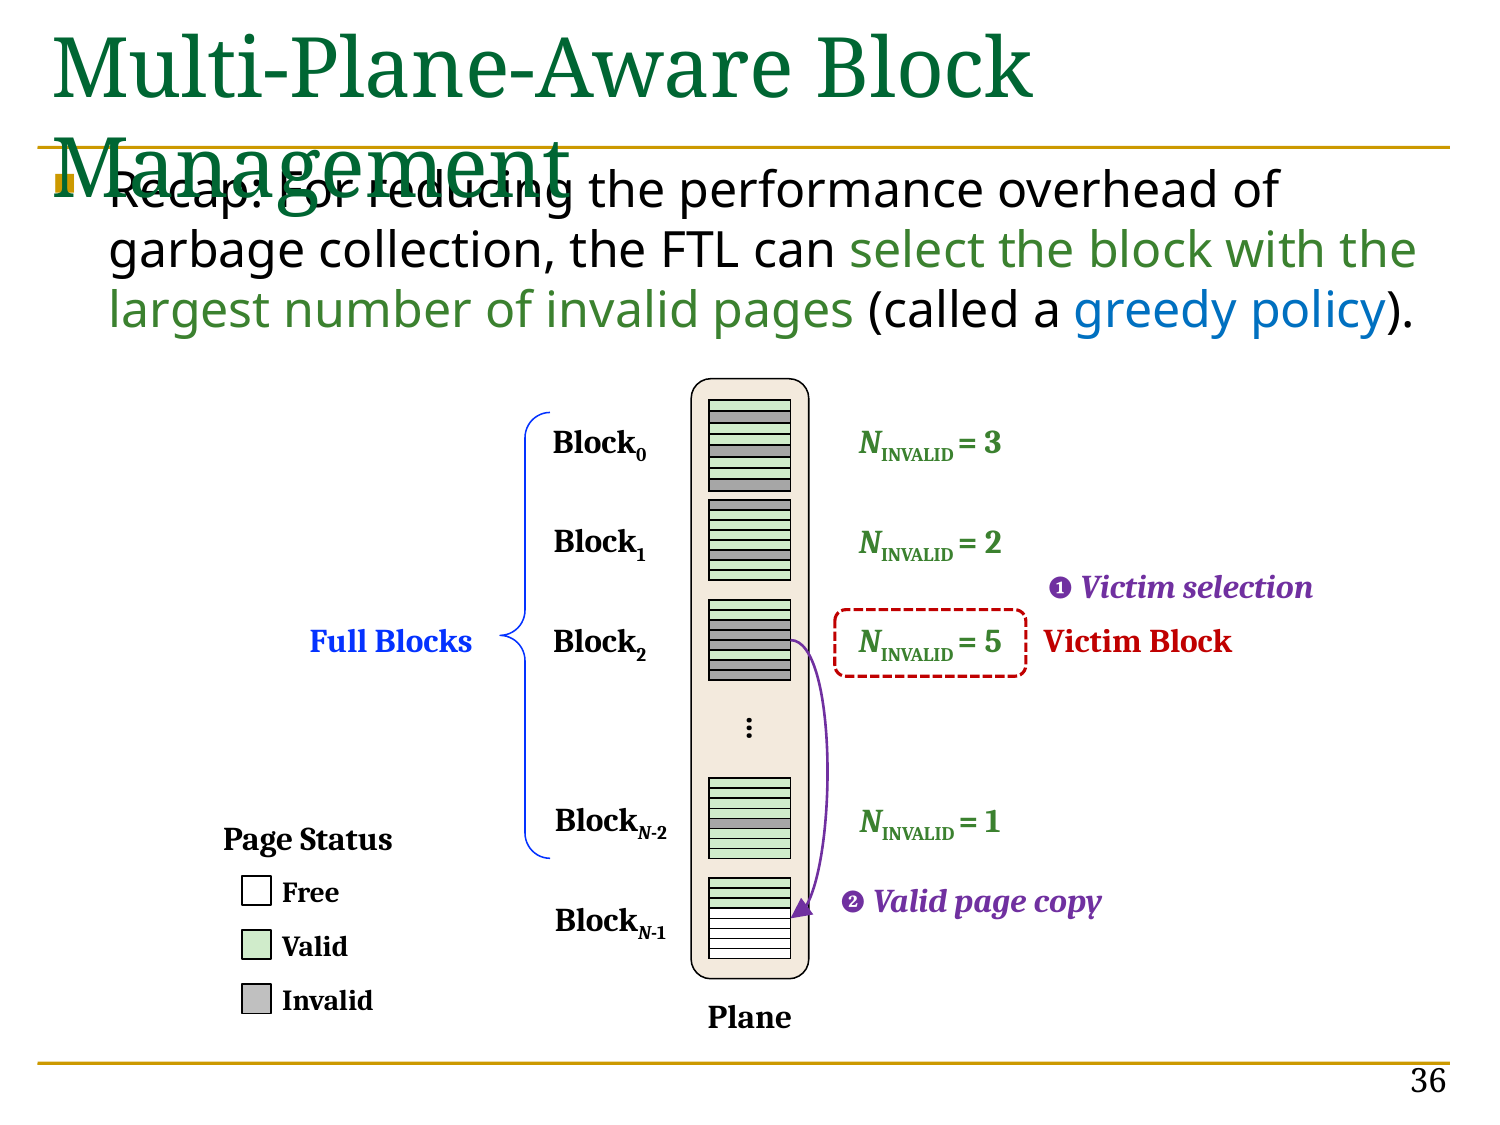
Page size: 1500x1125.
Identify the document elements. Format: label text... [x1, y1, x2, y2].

table_cell [710, 789, 785, 797]
table_cell [710, 621, 790, 629]
text_box Block1 [550, 512, 661, 573]
slide_number 36 [1111, 1036, 1462, 1112]
table_cell [710, 661, 785, 669]
text_box [691, 378, 809, 979]
table_cell [710, 829, 785, 838]
table_cell [710, 458, 790, 467]
text_box NINVALID = 1 [844, 791, 1016, 852]
table_cell [710, 446, 790, 456]
text_box ❶ Victim selection [1033, 557, 1329, 613]
table_cell [710, 469, 790, 478]
table_header [710, 779, 785, 787]
text_box NINVALID = 2 [844, 512, 1017, 574]
list Recap: For reducing the performance overhead of garbage collection, the FTL can select the block with the largest number of invalid pages (called a greedy policy). [37, 149, 1450, 1063]
text_box [834, 609, 1026, 677]
table_cell [710, 561, 790, 569]
table_cell [710, 839, 785, 848]
table_cell [710, 521, 790, 529]
table_header [710, 401, 790, 410]
table_cell [710, 799, 785, 808]
table_cell [710, 849, 785, 858]
table_cell [710, 511, 790, 519]
table_cell [710, 641, 788, 649]
table_cell [710, 819, 785, 828]
table_cell [710, 949, 790, 958]
table_cell [710, 435, 790, 444]
table_cell [710, 939, 790, 948]
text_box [241, 864, 357, 916]
text_box … [732, 700, 785, 756]
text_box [241, 919, 366, 971]
text_box Block0 [550, 412, 662, 473]
table_cell [710, 671, 785, 679]
table_cell [710, 919, 790, 928]
text_box [500, 412, 551, 859]
table_cell [710, 929, 790, 938]
table_cell [710, 889, 785, 897]
table_header [710, 879, 785, 887]
text_box Block2 [551, 612, 662, 673]
table_cell [710, 412, 790, 422]
table_cell [710, 611, 790, 619]
text_box ❷ Valid page copy [825, 871, 1118, 926]
table_cell [710, 631, 790, 639]
table_cell [710, 651, 785, 659]
table_cell [710, 424, 790, 433]
text_box NINVALID = 3 [843, 412, 1017, 473]
title Multi-Plane-Aware Block Management [36, 6, 1449, 119]
table_header [710, 501, 790, 509]
table_cell [710, 551, 790, 559]
text_box Plane [692, 987, 808, 1043]
text_box Page Status [208, 809, 409, 865]
text_box BlockN-1 [540, 890, 681, 951]
table_cell [710, 809, 785, 818]
text_box BlockN-2 [551, 790, 682, 851]
table_cell [710, 909, 785, 918]
table_cell [710, 571, 790, 579]
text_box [241, 973, 391, 1025]
table_header [710, 601, 790, 609]
table_cell [710, 531, 790, 539]
text_box Victim Block [1028, 612, 1248, 667]
text_box Full Blocks [294, 612, 488, 667]
table_cell [710, 480, 790, 490]
table_cell [710, 899, 785, 907]
table_cell [710, 541, 790, 549]
